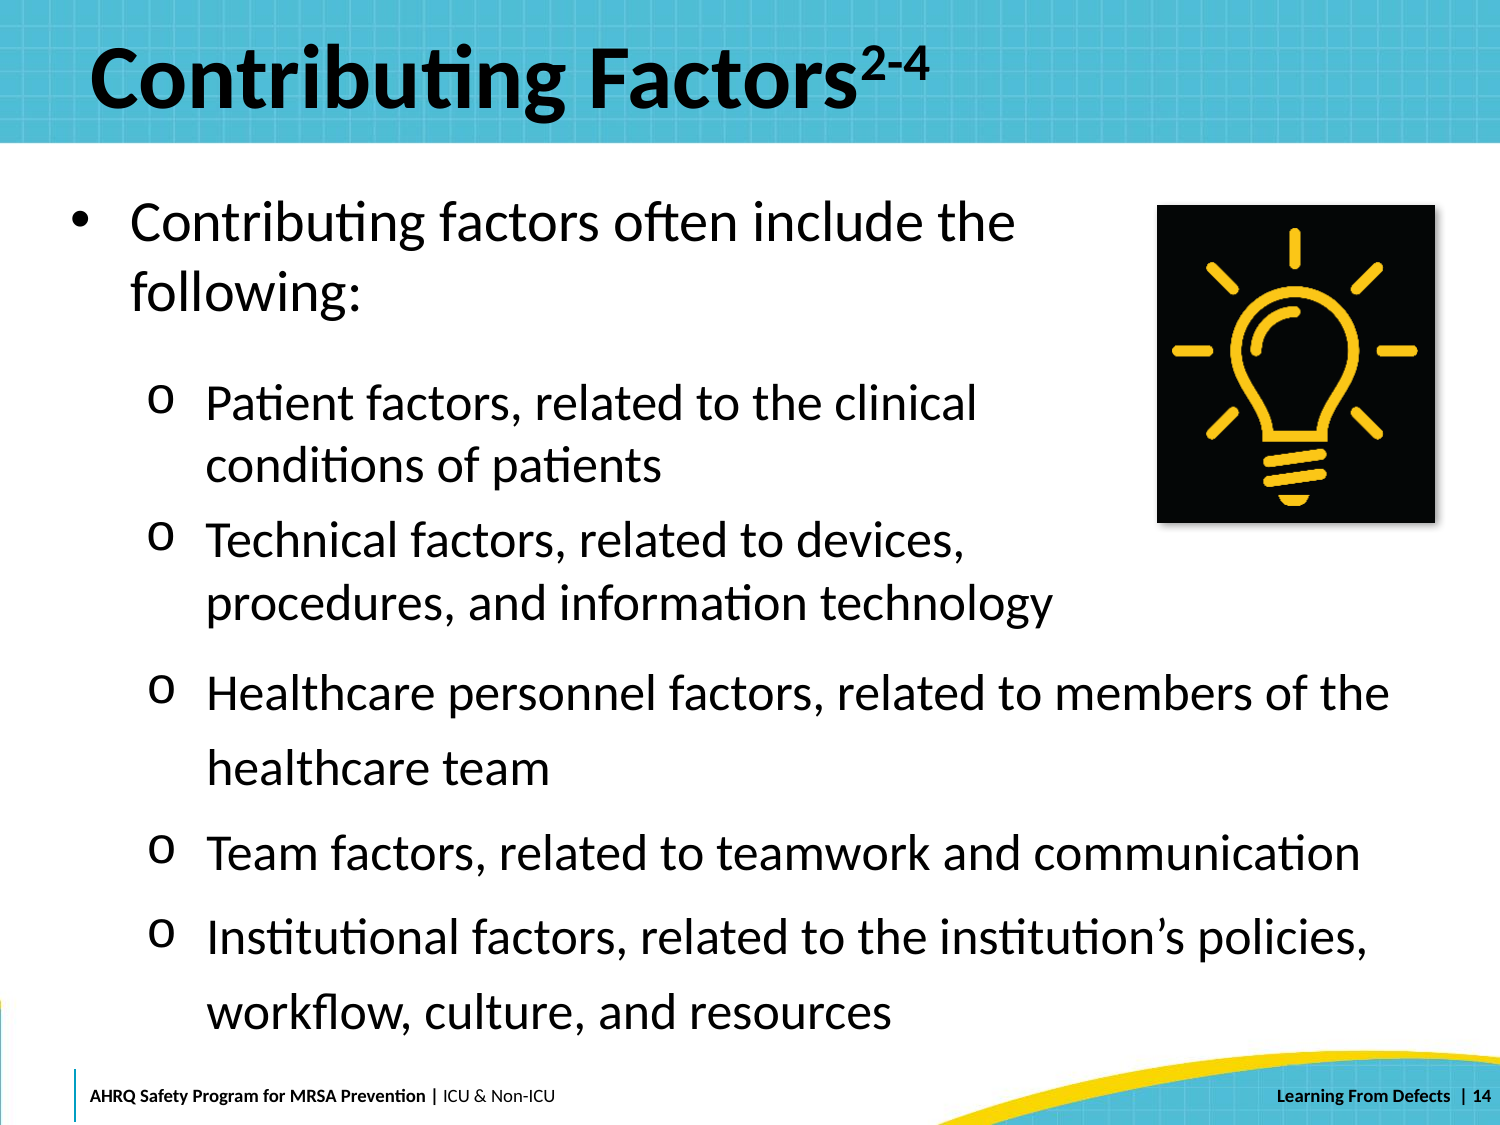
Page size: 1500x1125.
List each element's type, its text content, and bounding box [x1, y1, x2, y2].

list Patient factors, related to the clinical conditions of patients Technical factors, related to devices, procedures, and information technology [55, 360, 1168, 638]
list Contributing factors often include the following: [55, 176, 1159, 349]
title Contributing Factors2-4 [75, 0, 1425, 150]
slide_number | 14 [1455, 1065, 1500, 1125]
list Healthcare personnel factors, related to members of the healthcare team Team factors, related to teamwork and communication Institutional factors, related to the institution’s policies, workflow, culture, and resources [55, 638, 1455, 1058]
picture [0, 0, 1500, 1125]
